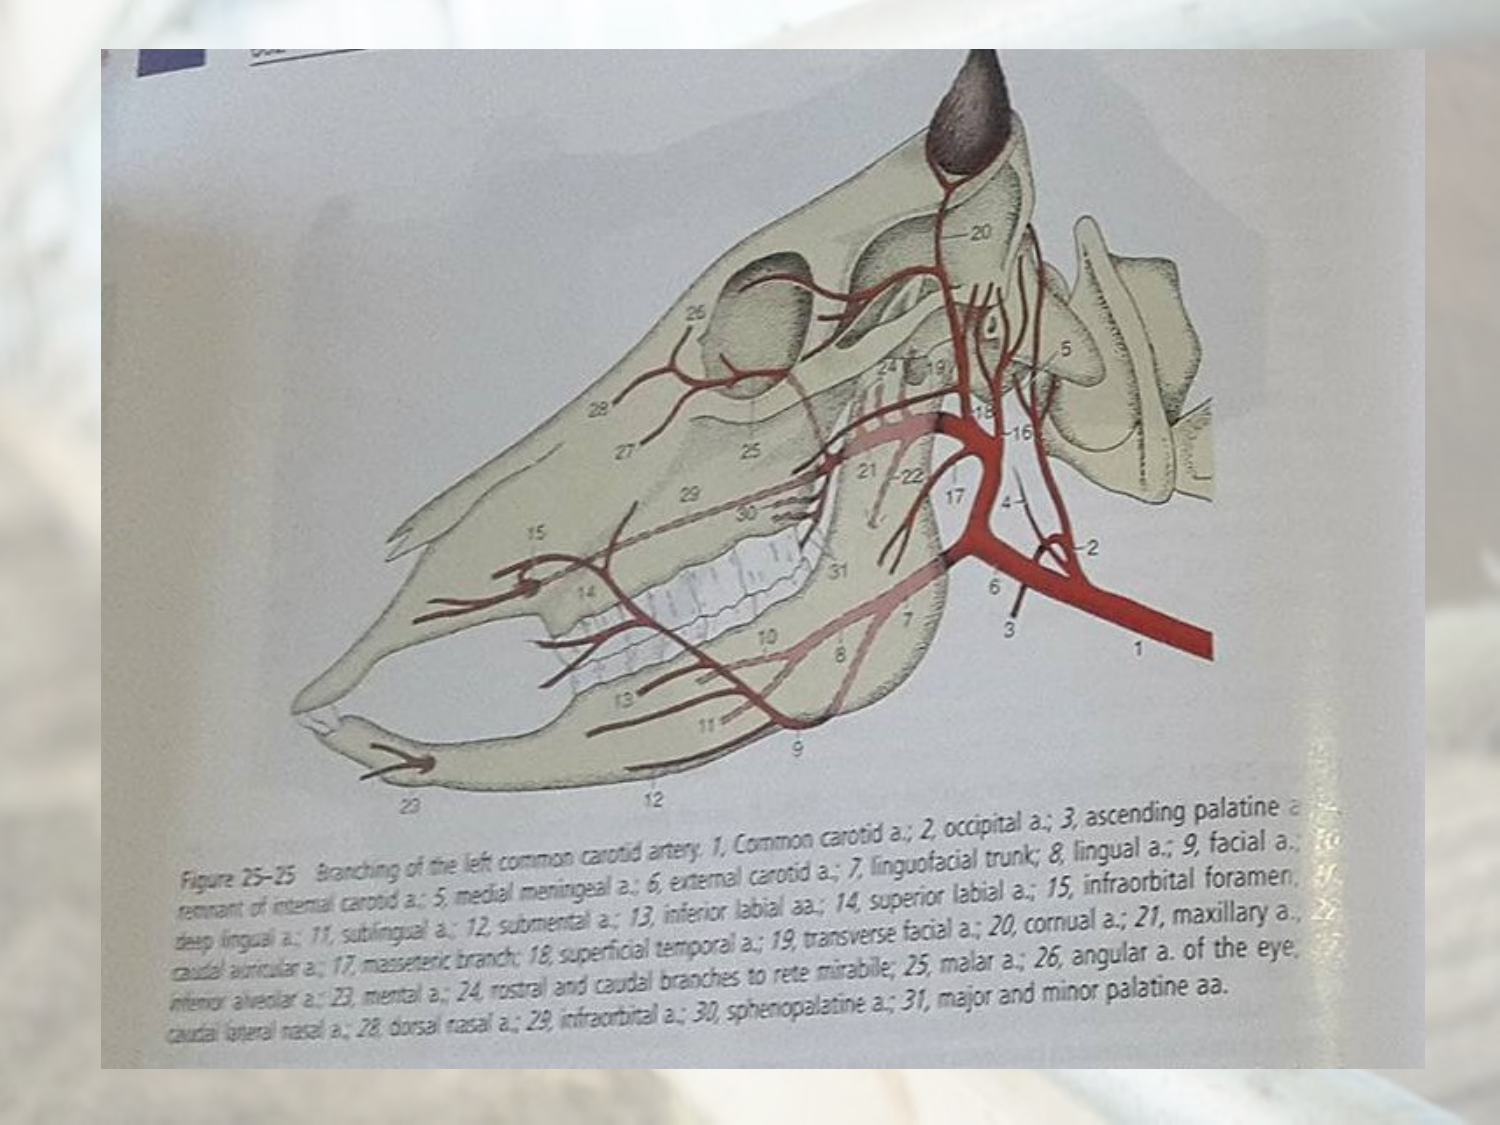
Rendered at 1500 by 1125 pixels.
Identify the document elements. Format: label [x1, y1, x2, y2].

picture [101, 49, 1426, 1069]
